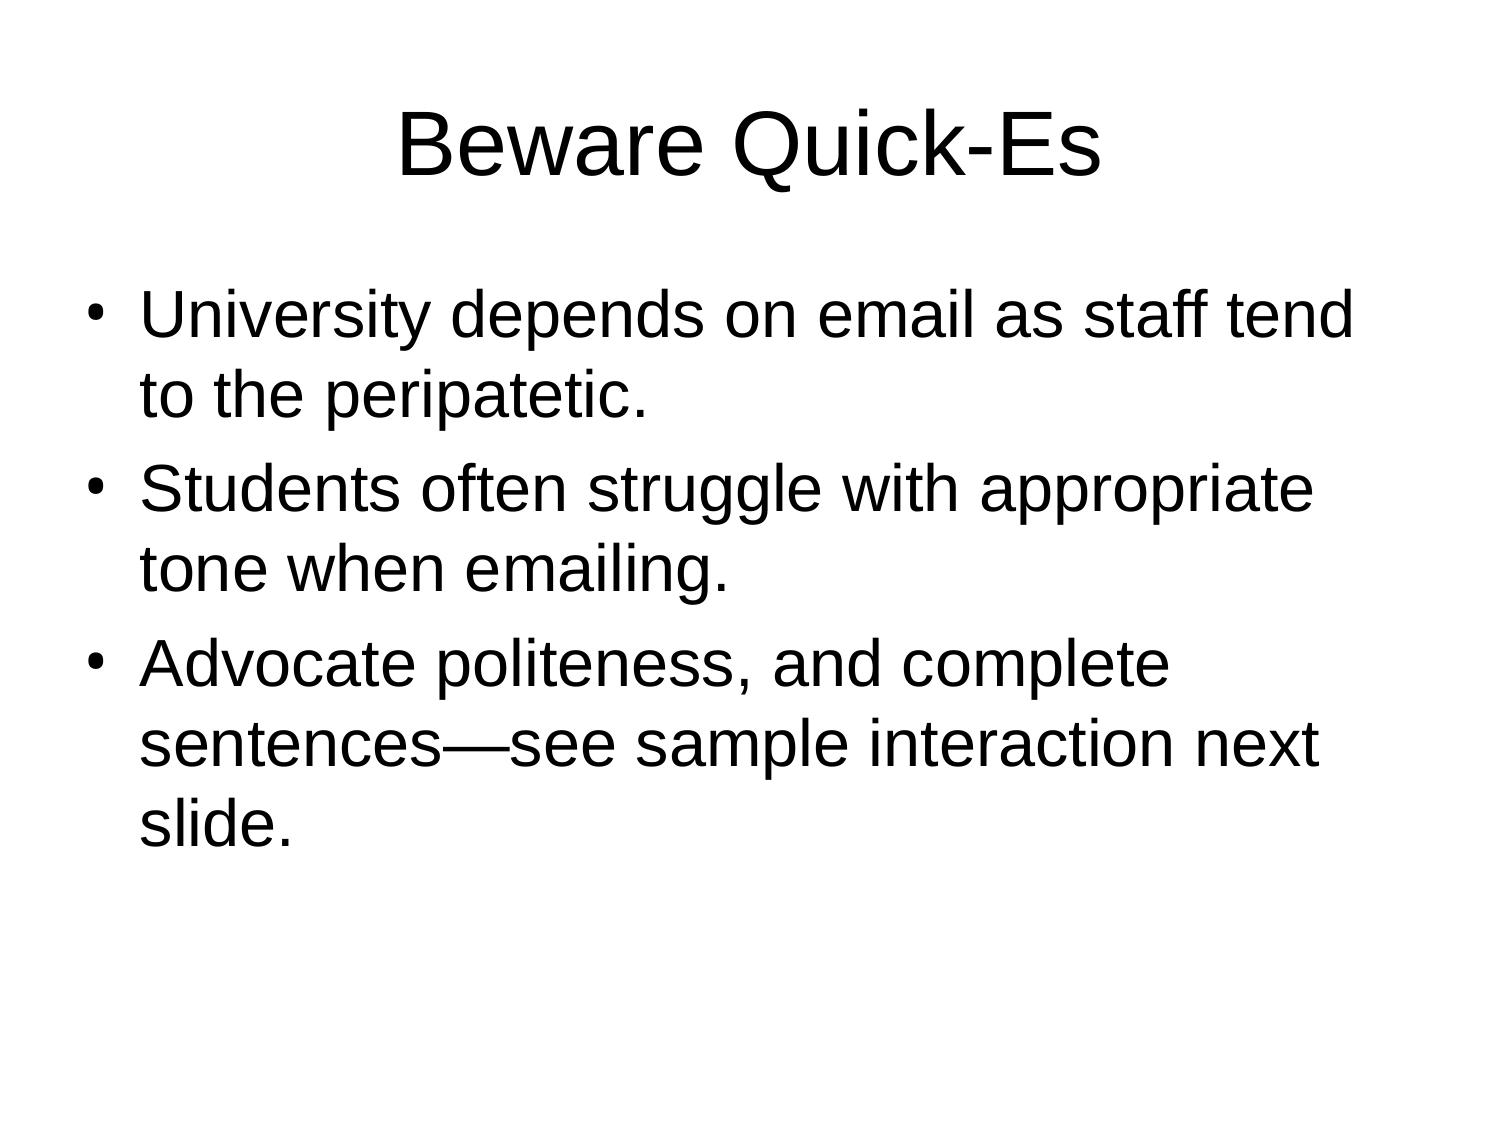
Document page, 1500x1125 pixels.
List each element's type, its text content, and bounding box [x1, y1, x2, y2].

list University depends on email as staff tend to the peripatetic. Students often struggle with appropriate tone when emailing. Advocate politeness, and complete sentences—see sample interaction next slide. [75, 262, 1425, 1005]
title Beware Quick-Es [74, 44, 1426, 234]
